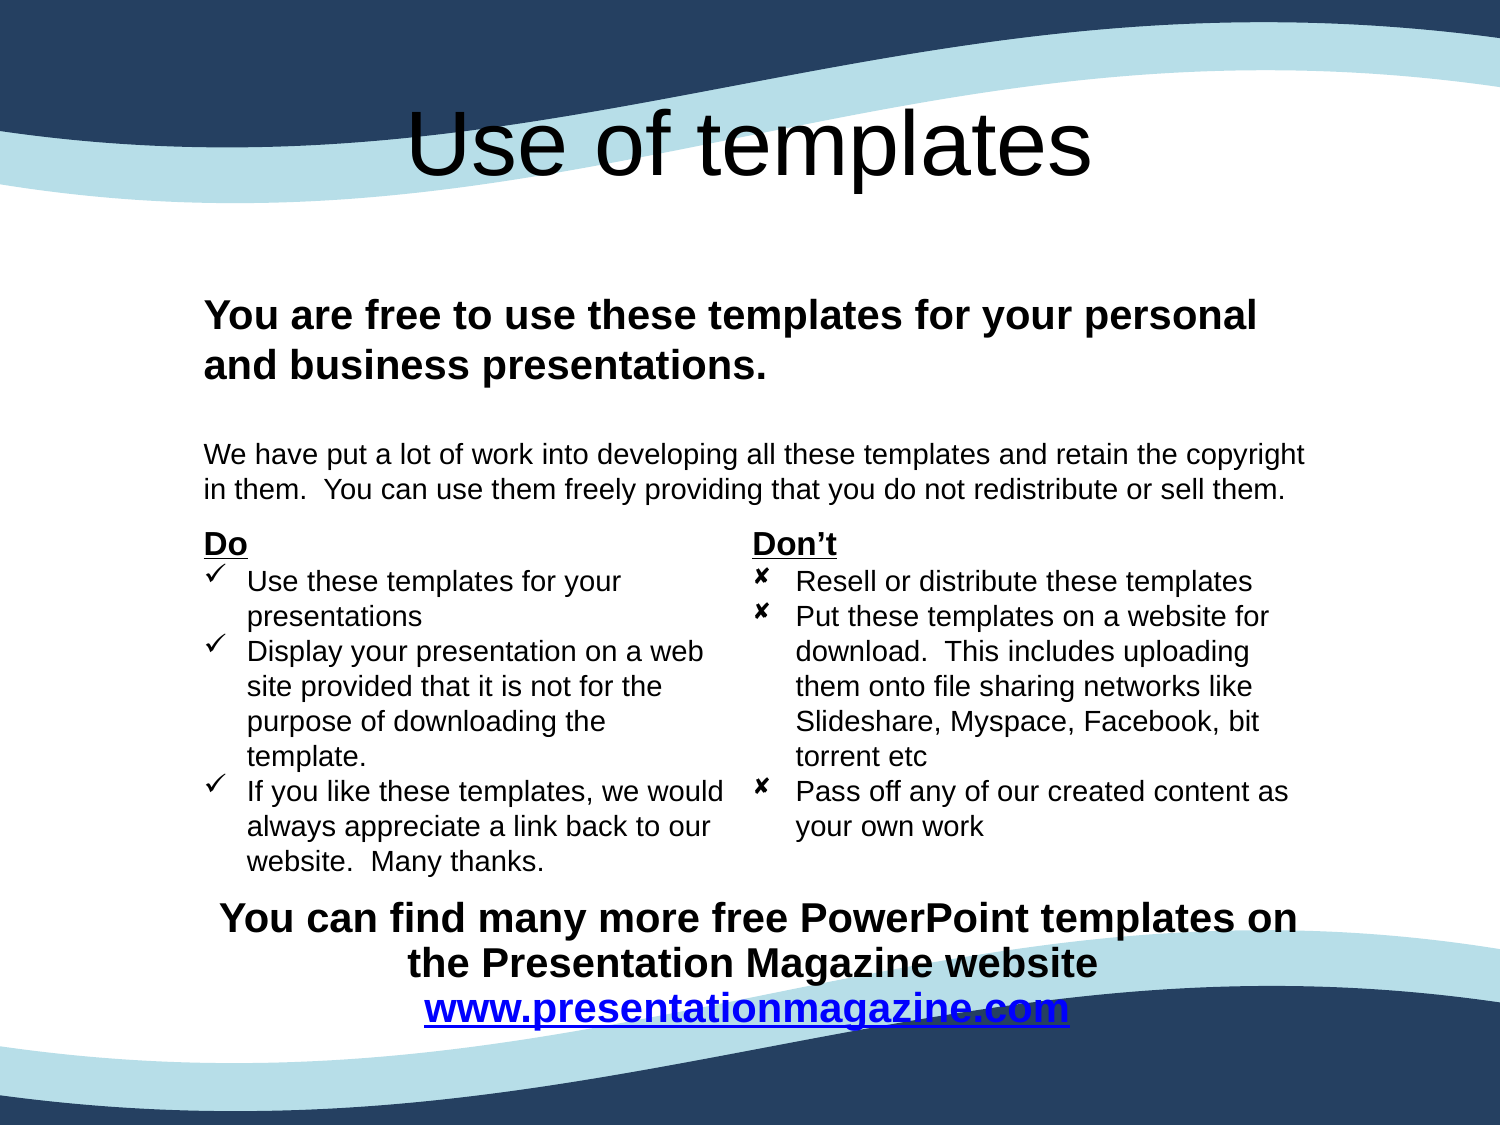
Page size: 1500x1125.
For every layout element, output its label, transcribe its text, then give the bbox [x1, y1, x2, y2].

text_box You can find many more free PowerPoint templates on the Presentation Magazine website www.presentationmagazine.com [171, 889, 1347, 1040]
title Use of templates [75, 45, 1425, 233]
text_box Don’t Resell or distribute these templates Put these templates on a website for download. This includes uploading them onto file sharing networks like Slideshare, Myspace, Facebook, bit torrent etc Pass off any of our created content as your own work [737, 515, 1335, 850]
text_box Do Use these templates for your presentations Display your presentation on a web site provided that it is not for the purpose of downloading the template. If you like these templates, we would always appreciate a link back to our website. Many thanks. [188, 515, 749, 889]
text_box We have put a lot of work into developing all these templates and retain the copyright in them. You can use them freely providing that you do not redistribute or sell them. [188, 427, 1325, 513]
text_box You are free to use these templates for your personal and business presentations. [188, 280, 1329, 396]
text_box [88, 208, 1436, 1083]
